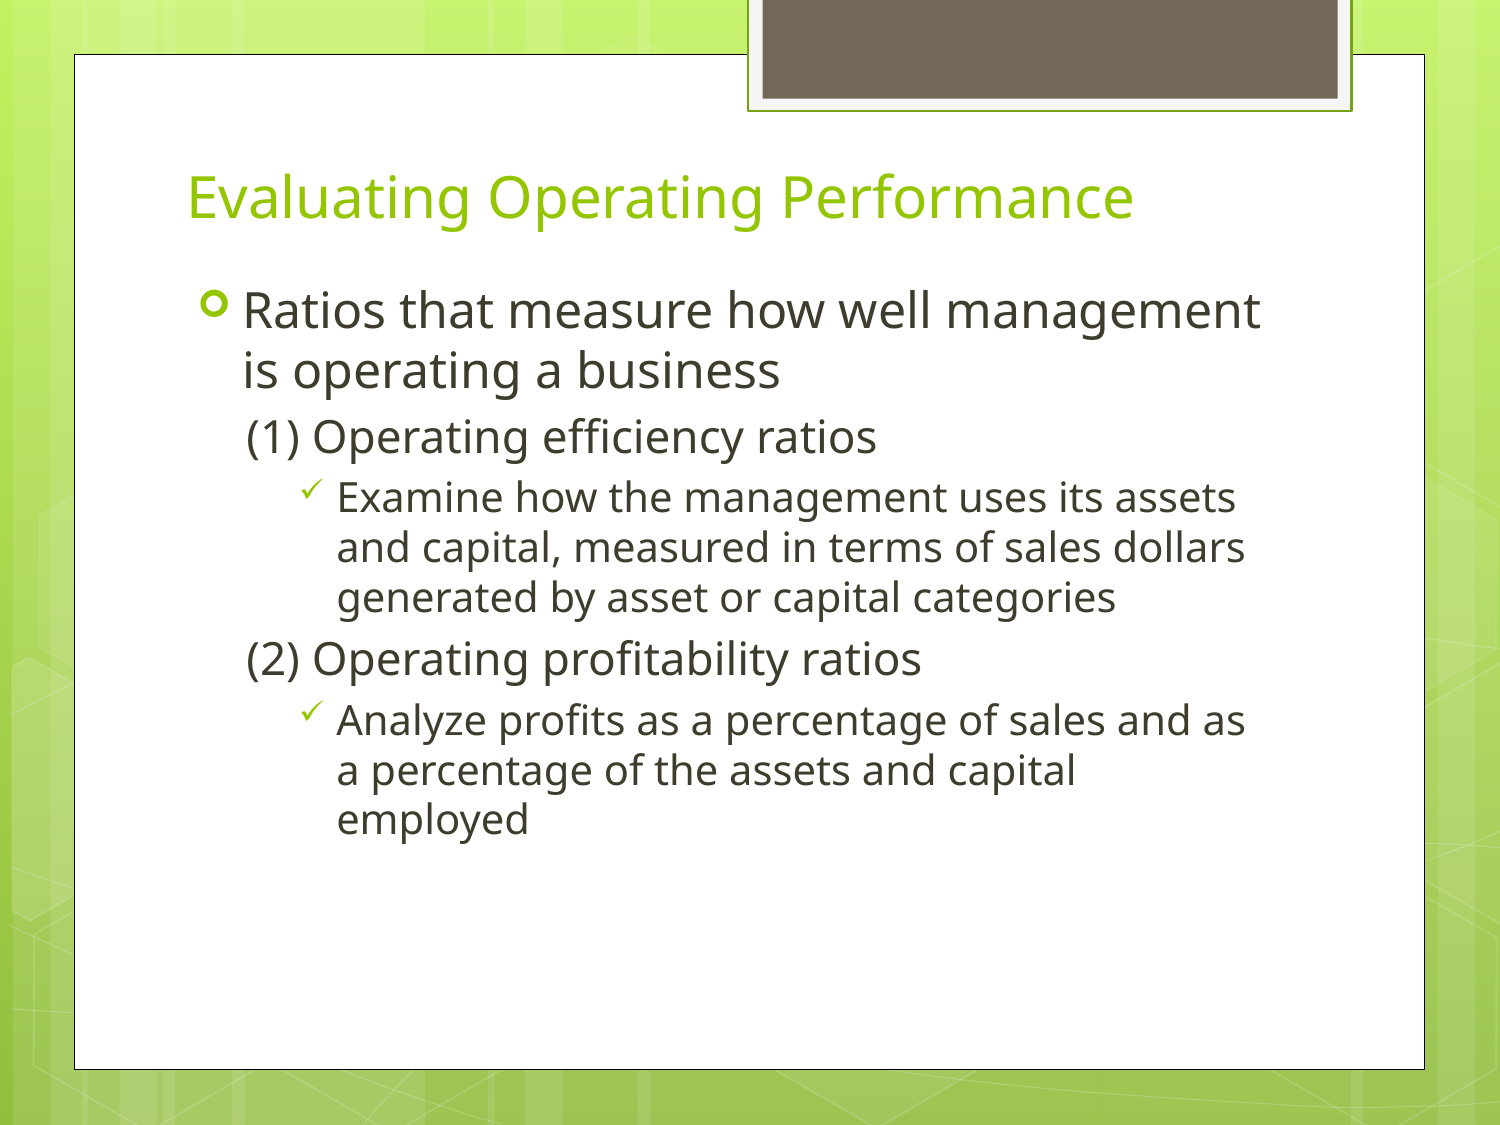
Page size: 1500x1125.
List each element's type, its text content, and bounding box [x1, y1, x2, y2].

list Ratios that measure how well management is operating a business (1) Operating efficiency ratios Examine how the management uses its assets and capital, measured in terms of sales dollars generated by asset or capital categories (2) Operating profitability ratios Analyze profits as a percentage of sales and as a percentage of the assets and capital employed [171, 270, 1283, 957]
title Evaluating Operating Performance [171, 110, 1324, 239]
